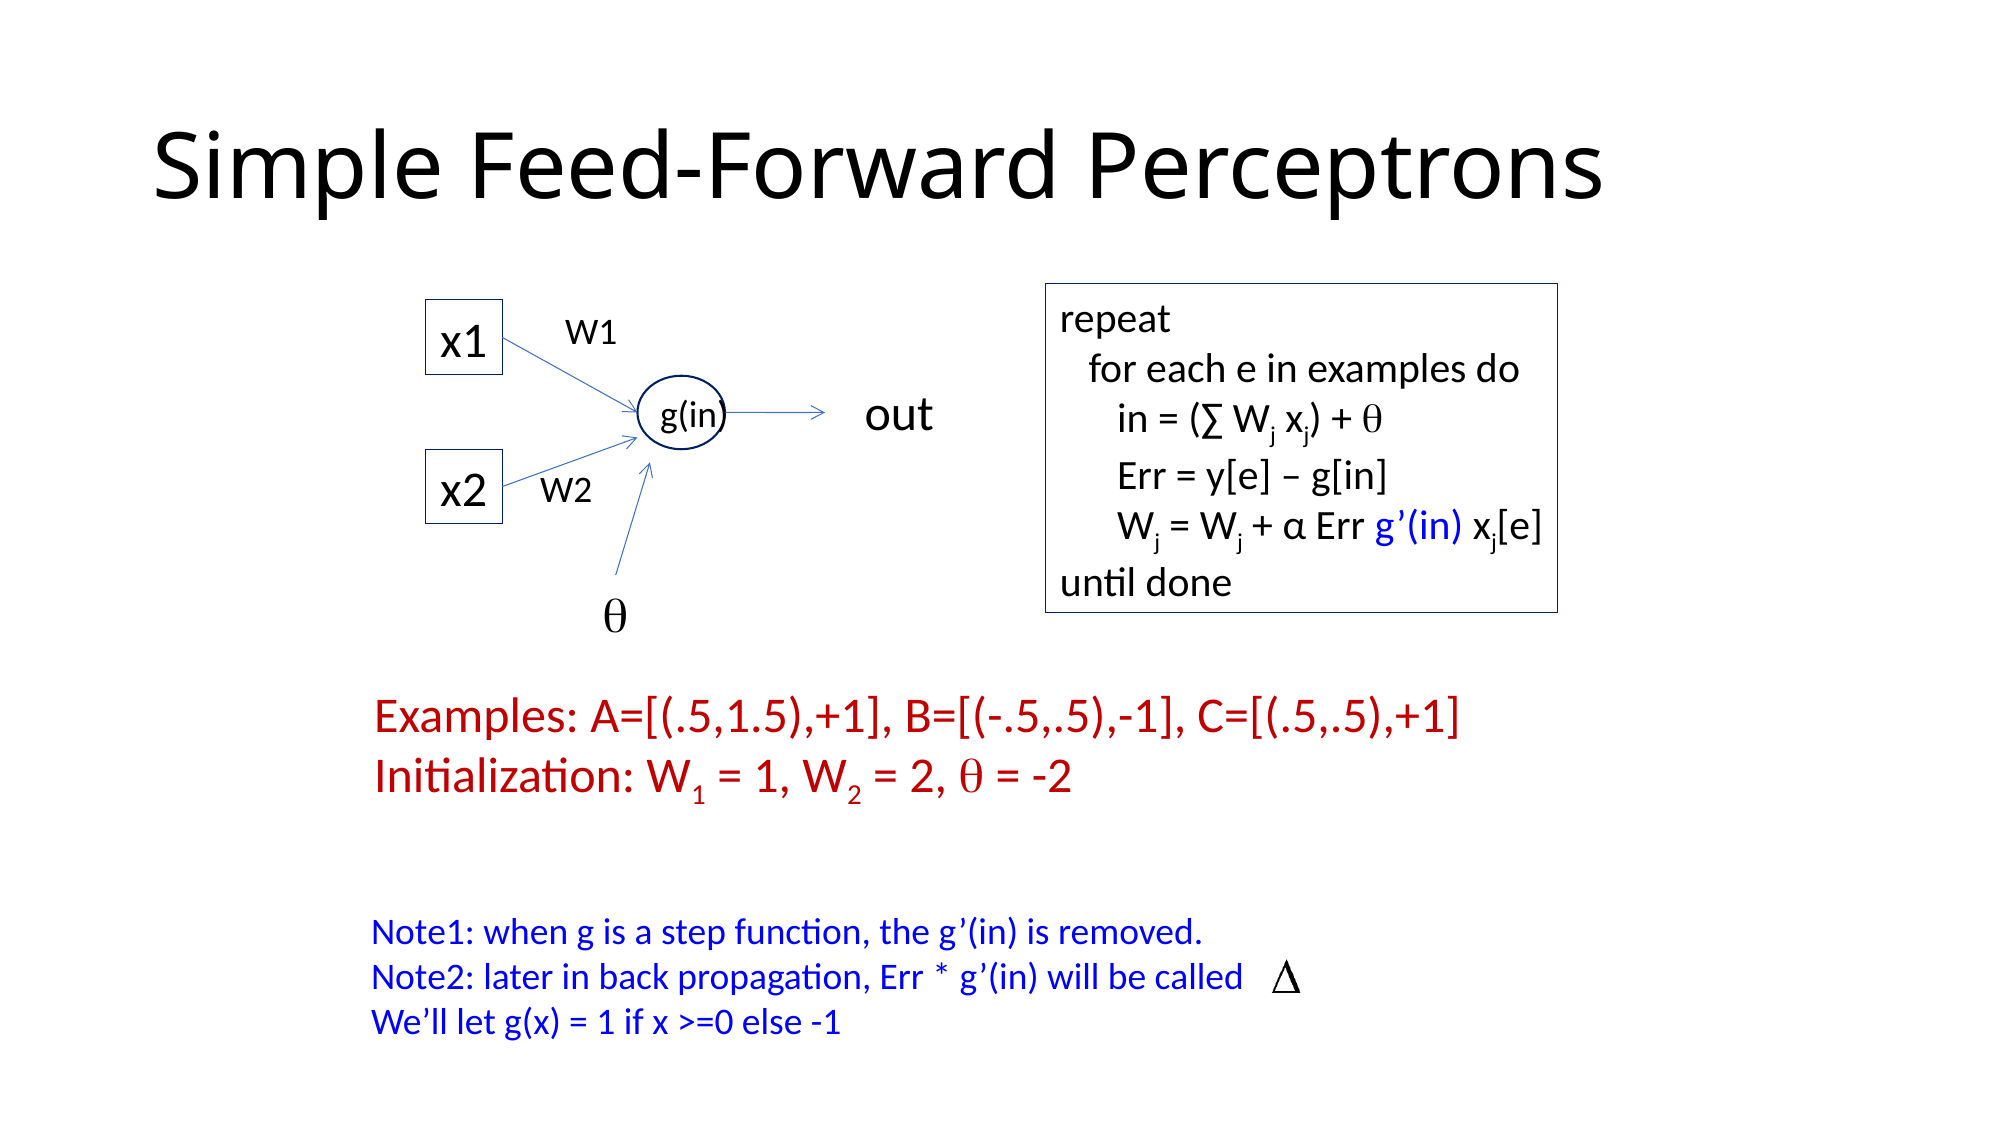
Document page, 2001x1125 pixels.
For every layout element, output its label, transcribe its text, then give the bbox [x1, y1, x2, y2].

text_box W2 [525, 488, 608, 518]
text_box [615, 462, 650, 575]
text_box g(in) [645, 382, 744, 442]
text_box Examples: A=[(.5,1.5),+1], B=[(-.5,.5),-1], C=[(.5,.5),+1] Initialization: W1 = 1, W2 = 2,  = -2 [359, 674, 1477, 818]
text_box [653, 442, 710, 451]
text_box out [849, 373, 988, 449]
text_box x1 [425, 299, 503, 375]
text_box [502, 437, 638, 488]
text_box x2 [425, 449, 503, 524]
text_box [654, 374, 708, 382]
text_box [636, 390, 645, 435]
text_box  [587, 574, 644, 650]
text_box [502, 337, 638, 413]
title Simple Feed-Forward Perceptrons [137, 59, 1863, 278]
text_box repeat for each e in examples do in = (∑ Wj xj) +  Err = y[e] – g[in] Wj = Wj + α Err g’(in) xj[e] until done [1045, 283, 1558, 613]
picture [1269, 953, 1302, 999]
text_box W1 [550, 299, 633, 337]
text_box Note1: when g is a step function, the g’(in) is removed. Note2: later in back propagation, Err * g’(in) will be called We’ll let g(x) = 1 if x >=0 else -1 [356, 899, 1286, 1050]
